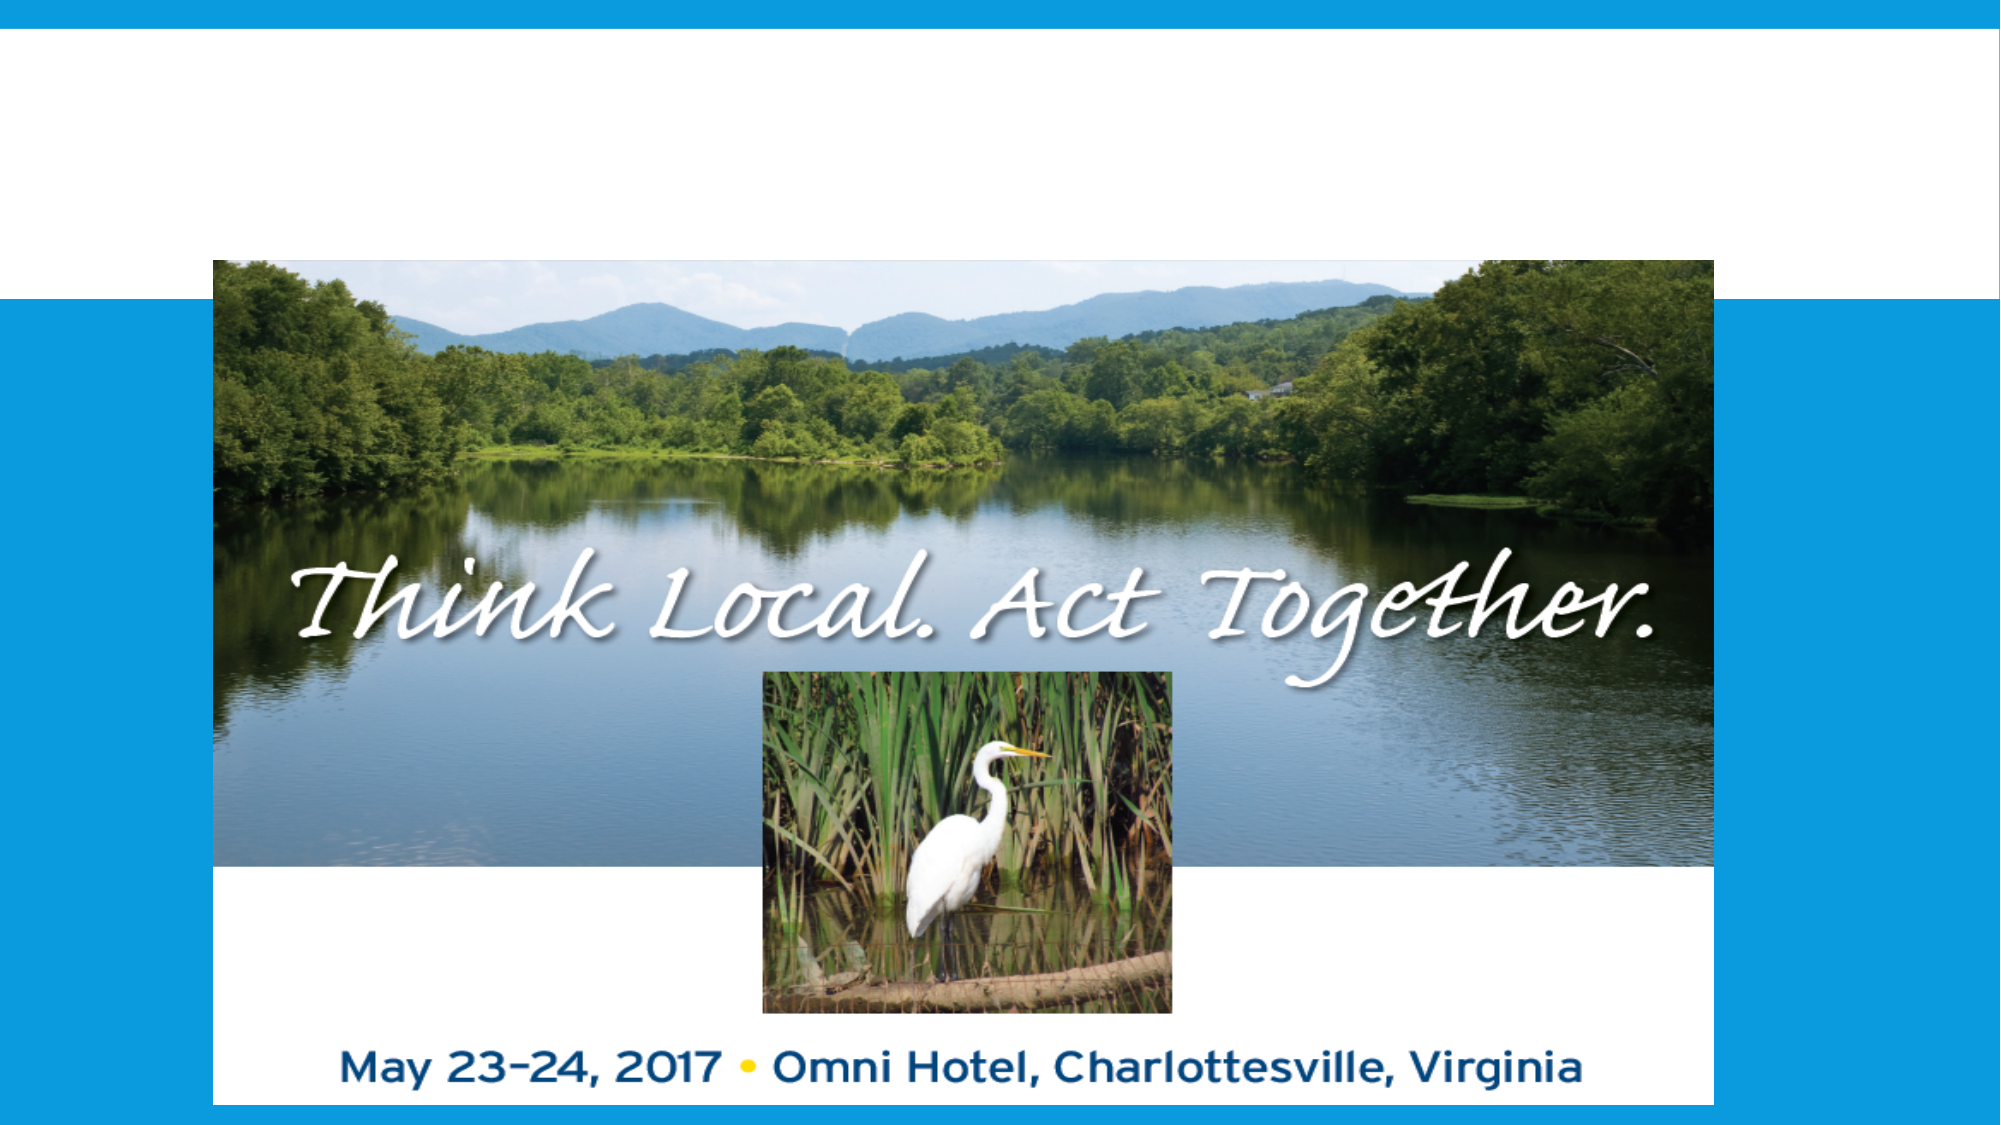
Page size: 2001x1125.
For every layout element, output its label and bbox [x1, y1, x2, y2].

picture [212, 260, 1714, 1104]
